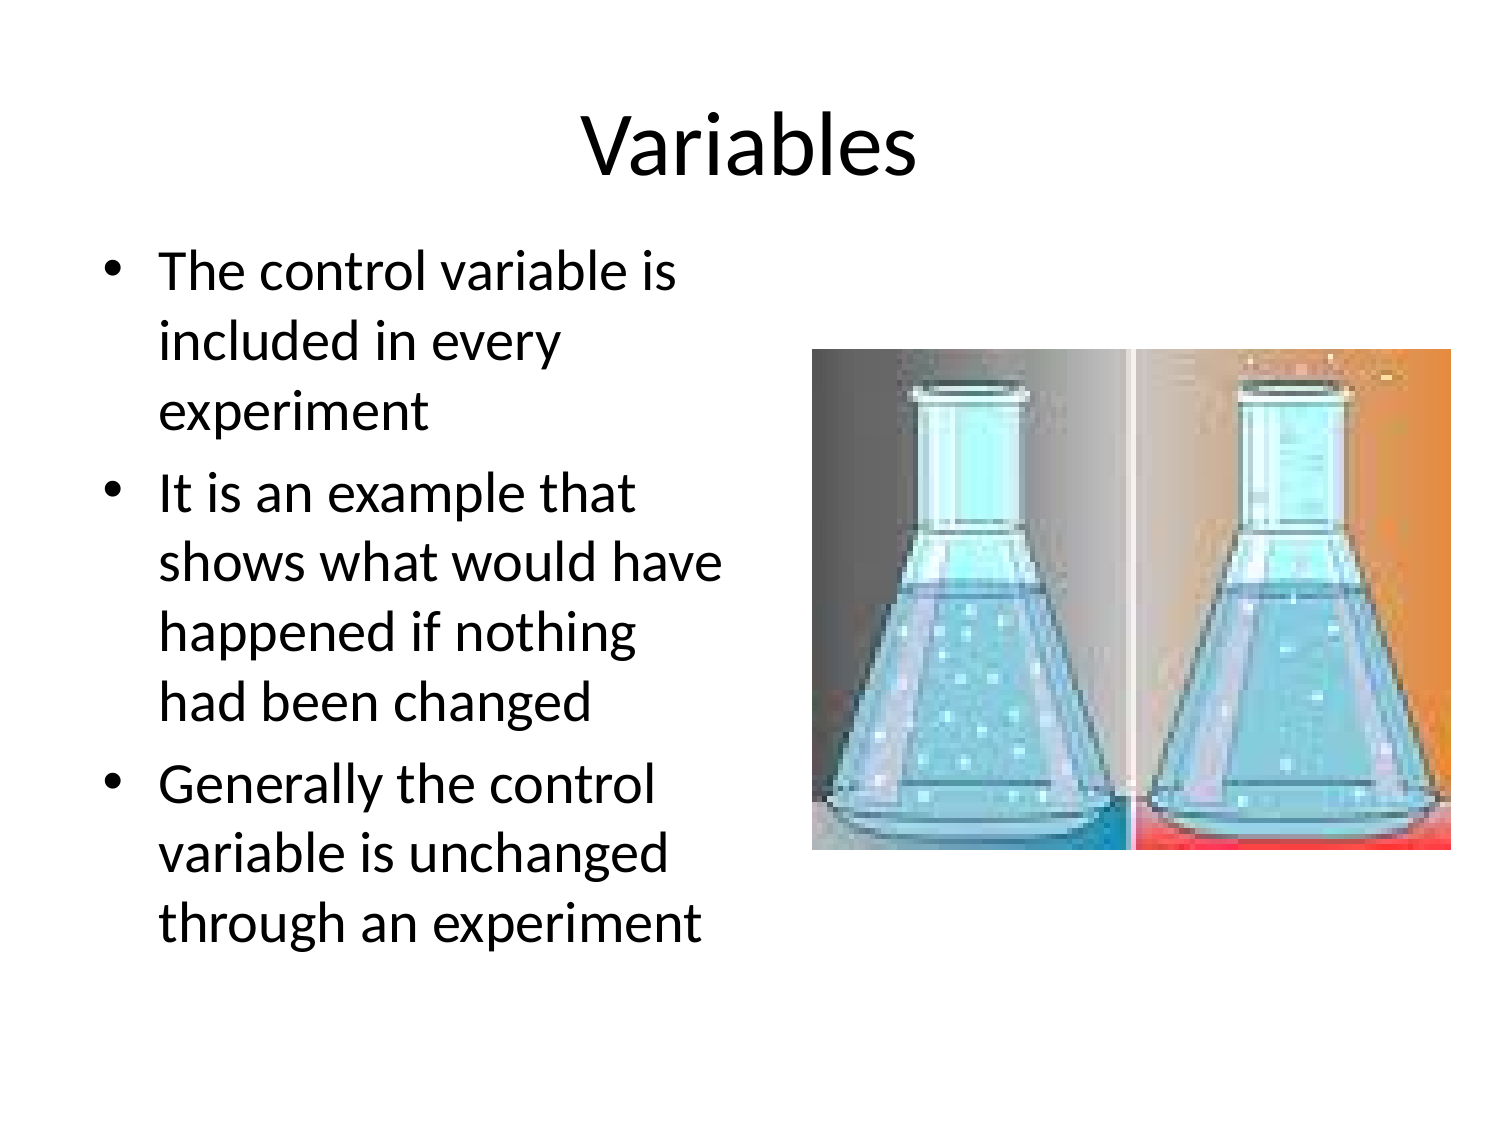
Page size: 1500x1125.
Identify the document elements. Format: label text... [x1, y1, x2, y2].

list The control variable is included in every experiment It is an example that shows what would have happened if nothing had been changed Generally the control variable is unchanged through an experiment [87, 224, 750, 1038]
title Variables [75, 45, 1425, 233]
picture [812, 349, 1451, 851]
